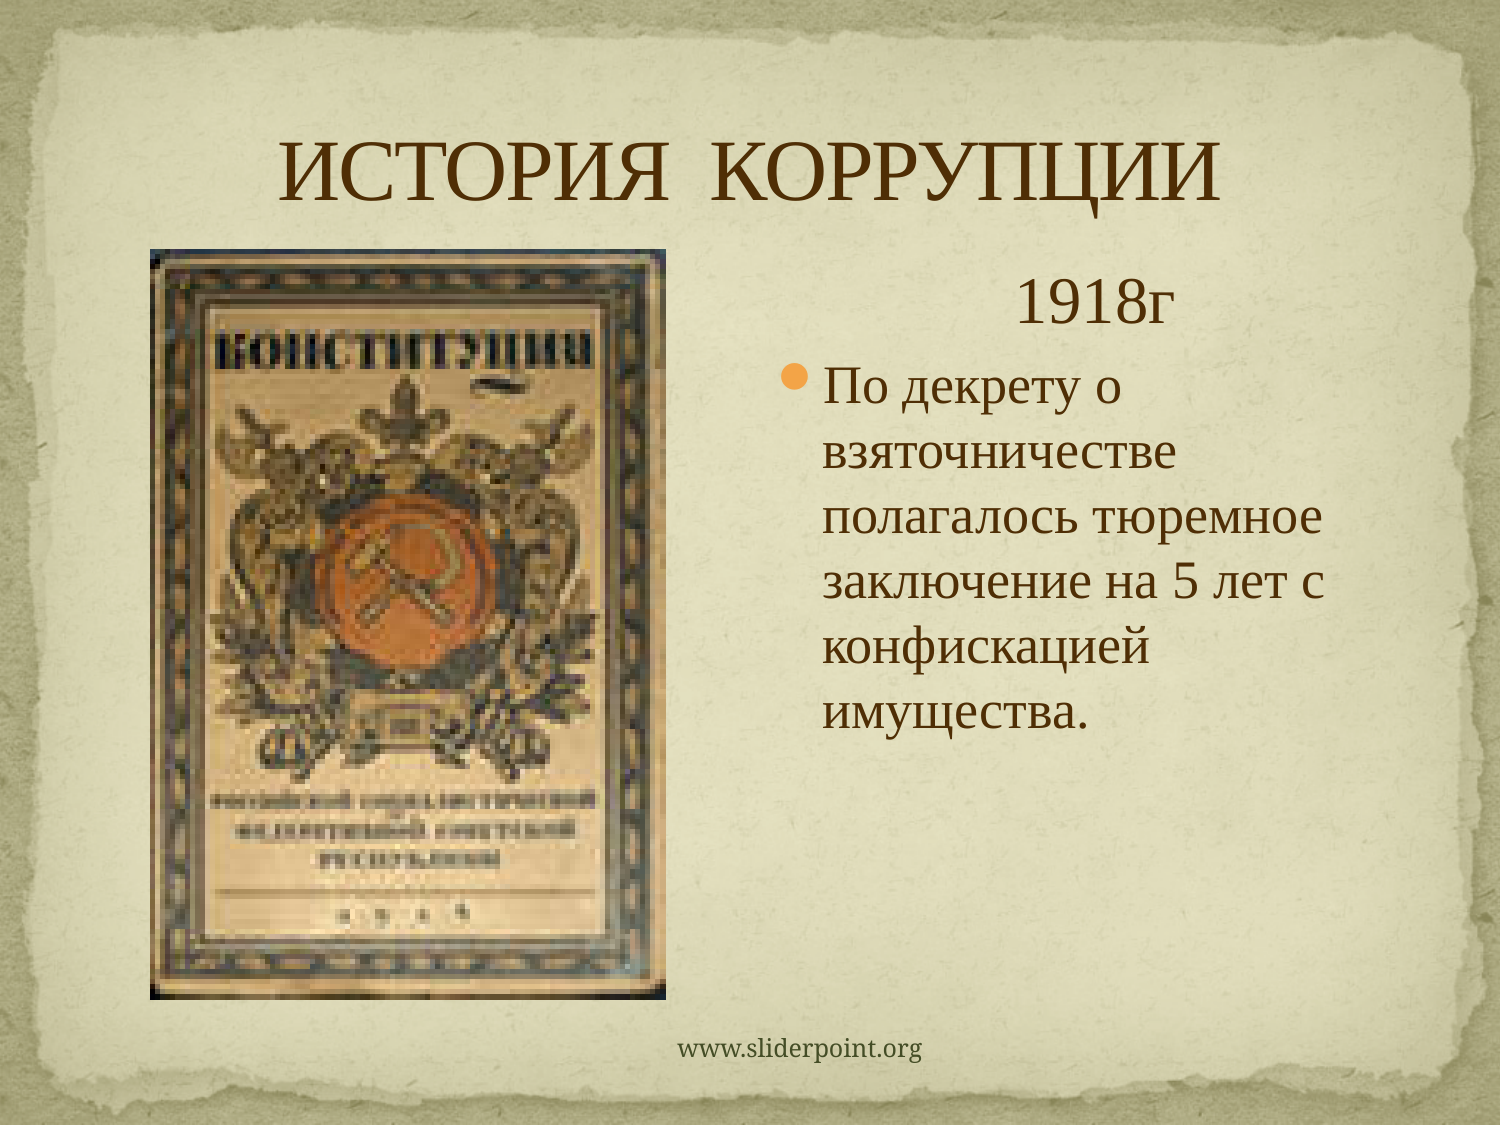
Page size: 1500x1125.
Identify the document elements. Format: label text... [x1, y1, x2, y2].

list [152, 251, 666, 1000]
footer www.sliderpoint.org [350, 1017, 938, 1081]
list 1918г По декрету о взяточничестве полагалось тюремное заключение на 5 лет с конфискацией имущества. [762, 249, 1429, 1000]
title ИСТОРИЯ КОРРУПЦИИ [74, 24, 1425, 225]
